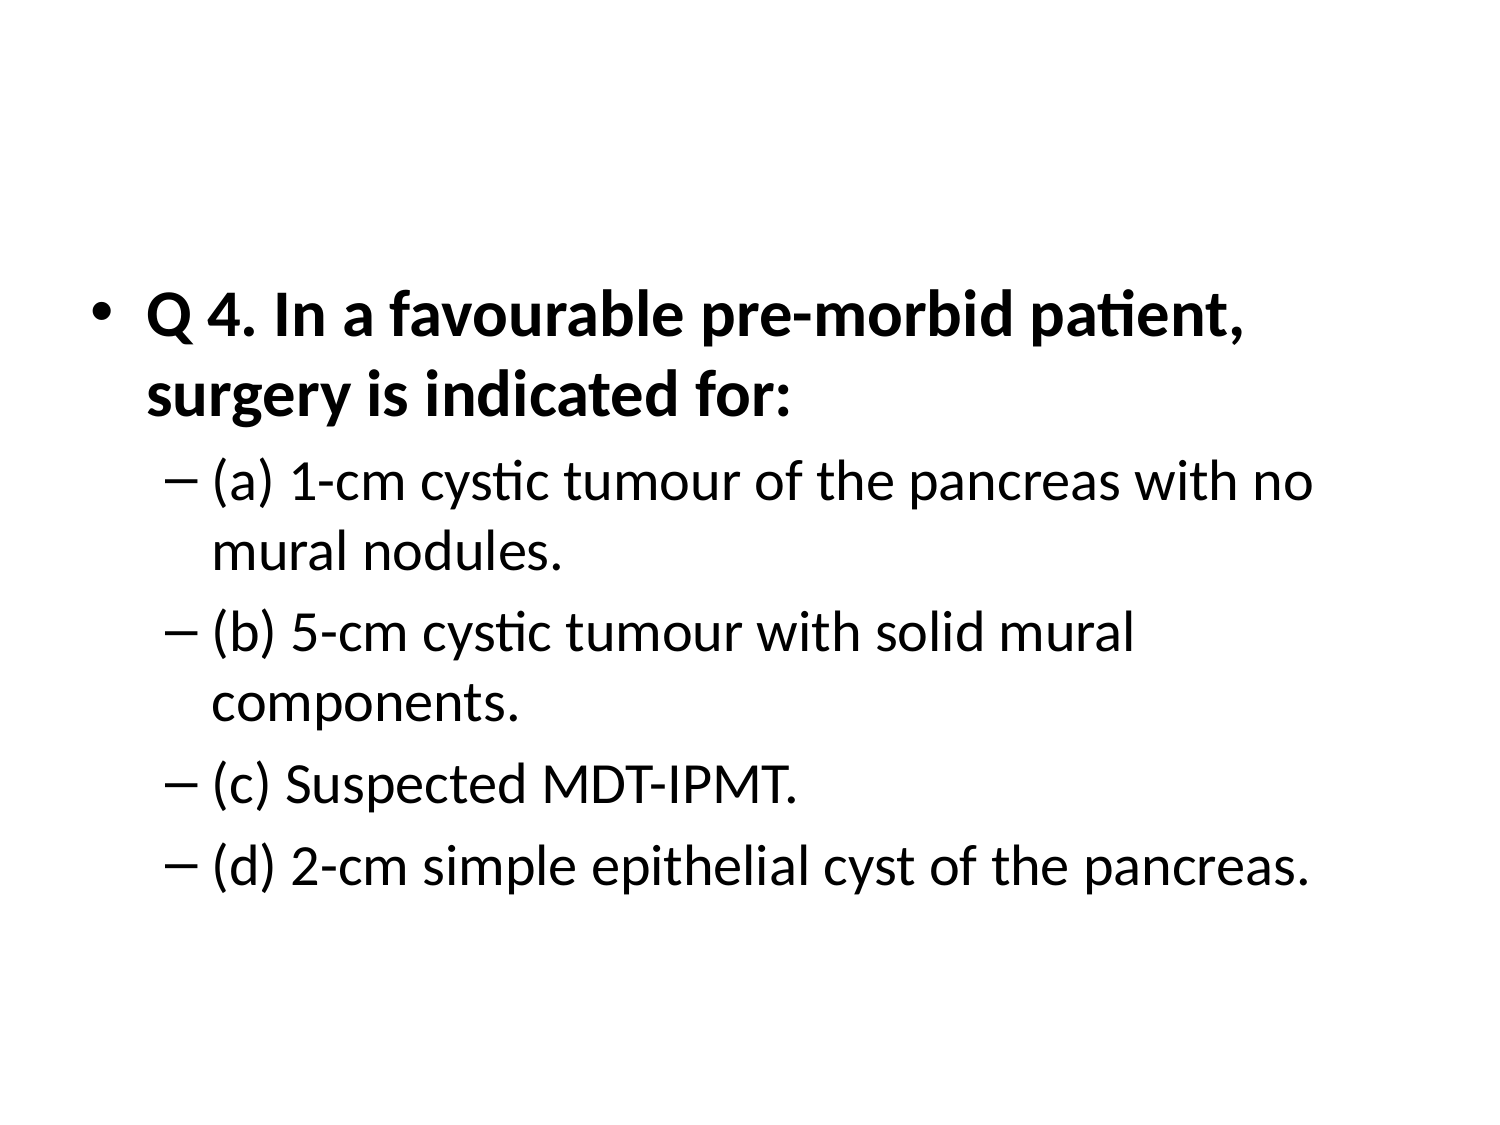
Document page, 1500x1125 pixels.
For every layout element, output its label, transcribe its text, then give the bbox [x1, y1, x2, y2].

list Q 4. In a favourable pre-morbid patient, surgery is indicated for: (a) 1-cm cystic tumour of the pancreas with no mural nodules. (b) 5-cm cystic tumour with solid mural components. (c) Suspected MDT-IPMT. (d) 2-cm simple epithelial cyst of the pancreas. [75, 262, 1425, 1005]
